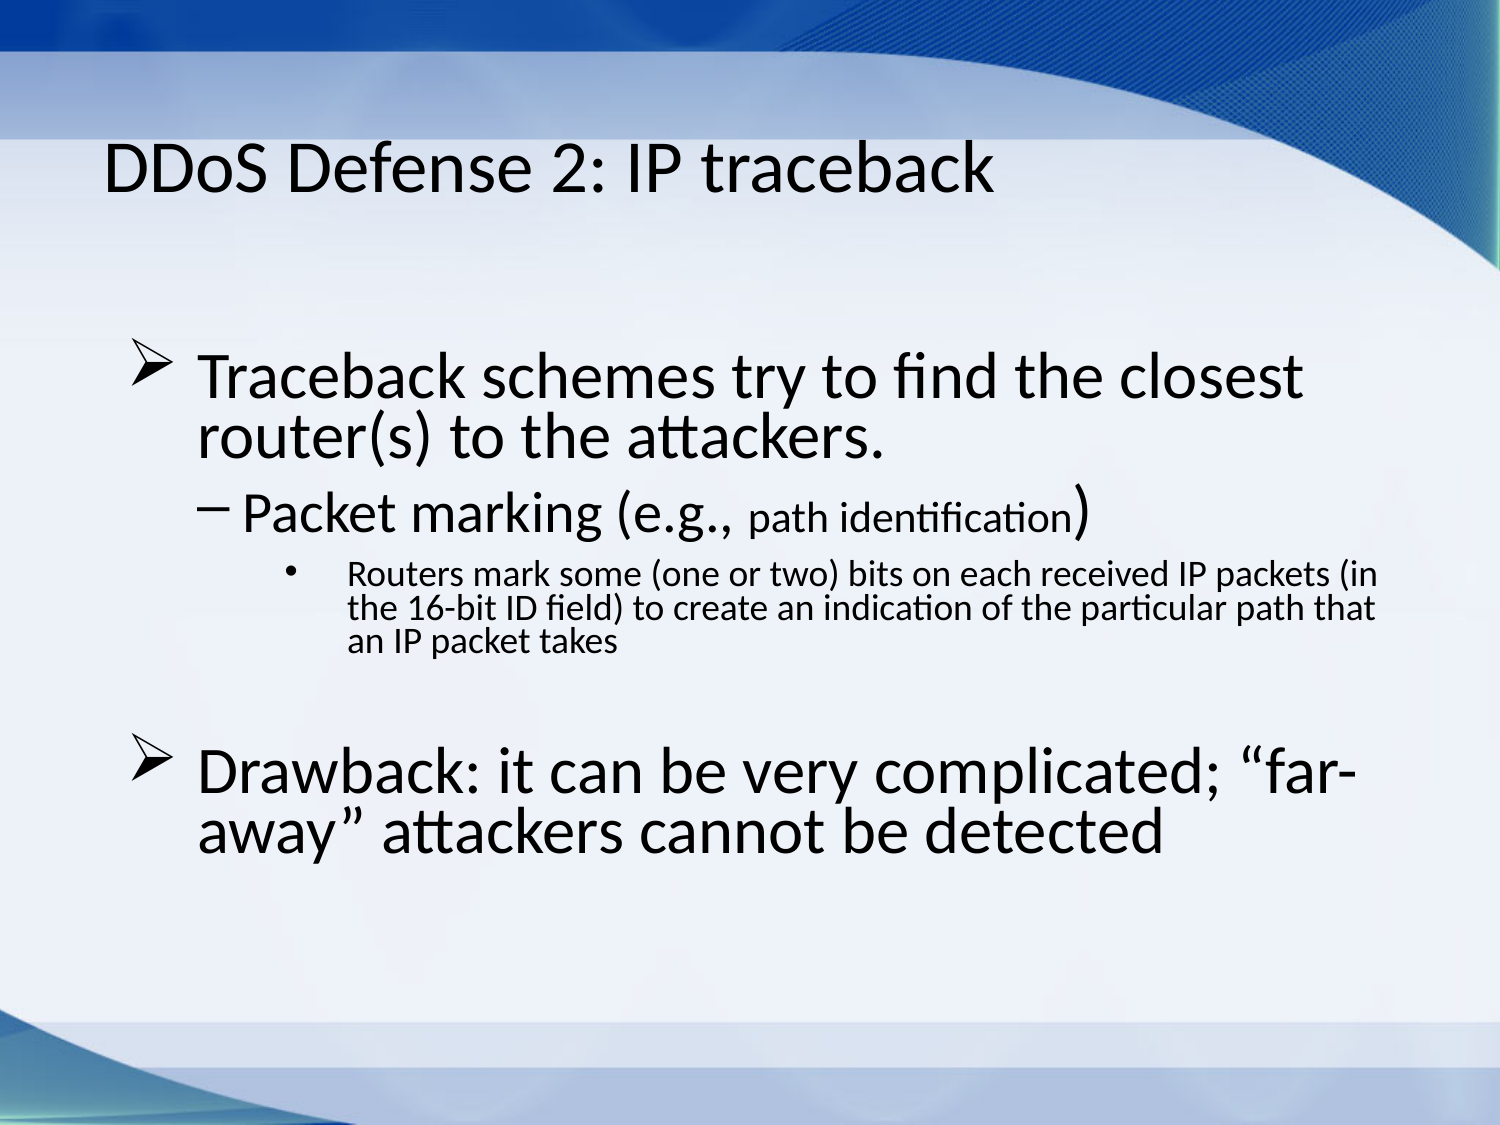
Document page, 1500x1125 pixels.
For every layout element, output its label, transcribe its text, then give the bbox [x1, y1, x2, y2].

title DDoS Defense 2: IP traceback [103, 74, 1397, 263]
picture [0, 0, 1500, 1125]
subtitle Traceback schemes try to find the closest router(s) to the attackers. Packet marking (e.g., path identification) Routers mark some (one or two) bits on each received IP packets (in the 16-bit ID field) to create an indication of the particular path that an IP packet takes Drawback: it can be very complicated; “far-away” attackers cannot be detected [122, 281, 1397, 935]
